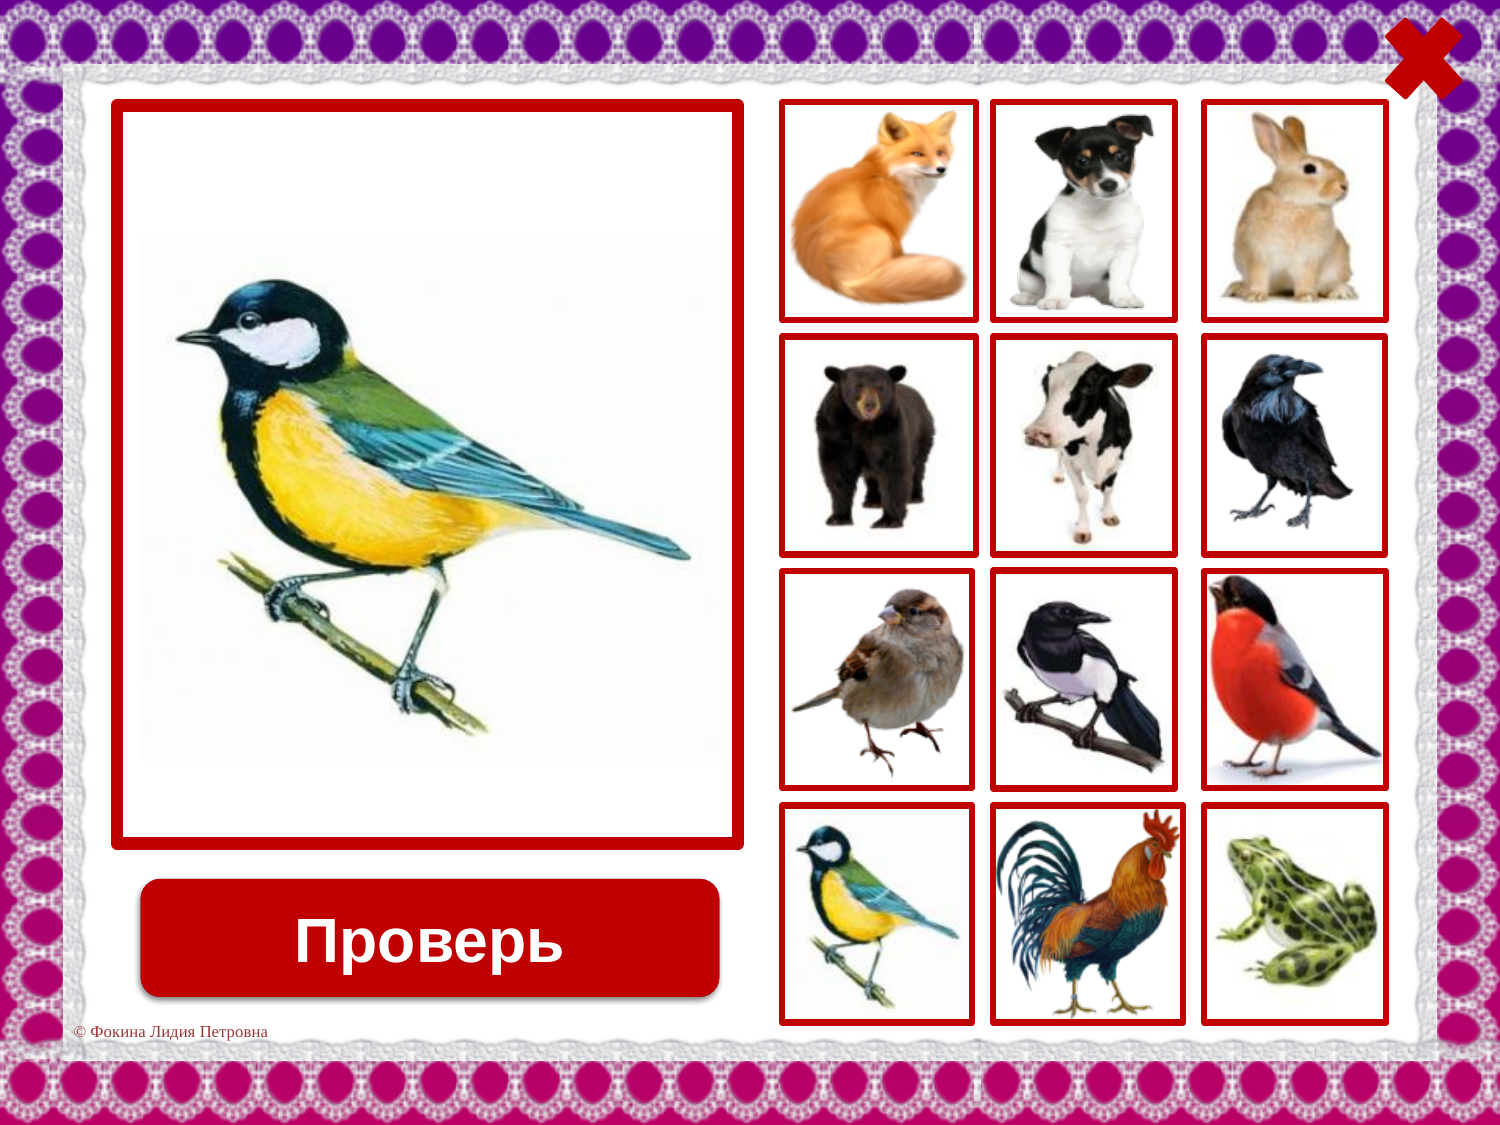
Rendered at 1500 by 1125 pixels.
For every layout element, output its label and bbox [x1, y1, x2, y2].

picture [784, 808, 970, 1020]
text_box [140, 878, 720, 998]
picture [1206, 105, 1384, 318]
picture [1206, 339, 1382, 552]
picture [995, 105, 1173, 318]
picture [1206, 808, 1384, 1020]
picture [995, 339, 1173, 552]
text_box [1384, 17, 1463, 100]
picture [1206, 573, 1384, 786]
text_box [115, 103, 740, 846]
picture [0, 0, 1500, 1125]
picture [784, 105, 973, 318]
picture [140, 234, 724, 761]
picture [784, 574, 970, 785]
picture [1, 67, 89, 1058]
picture [784, 339, 973, 552]
picture [995, 808, 1181, 1020]
picture [995, 573, 1173, 786]
